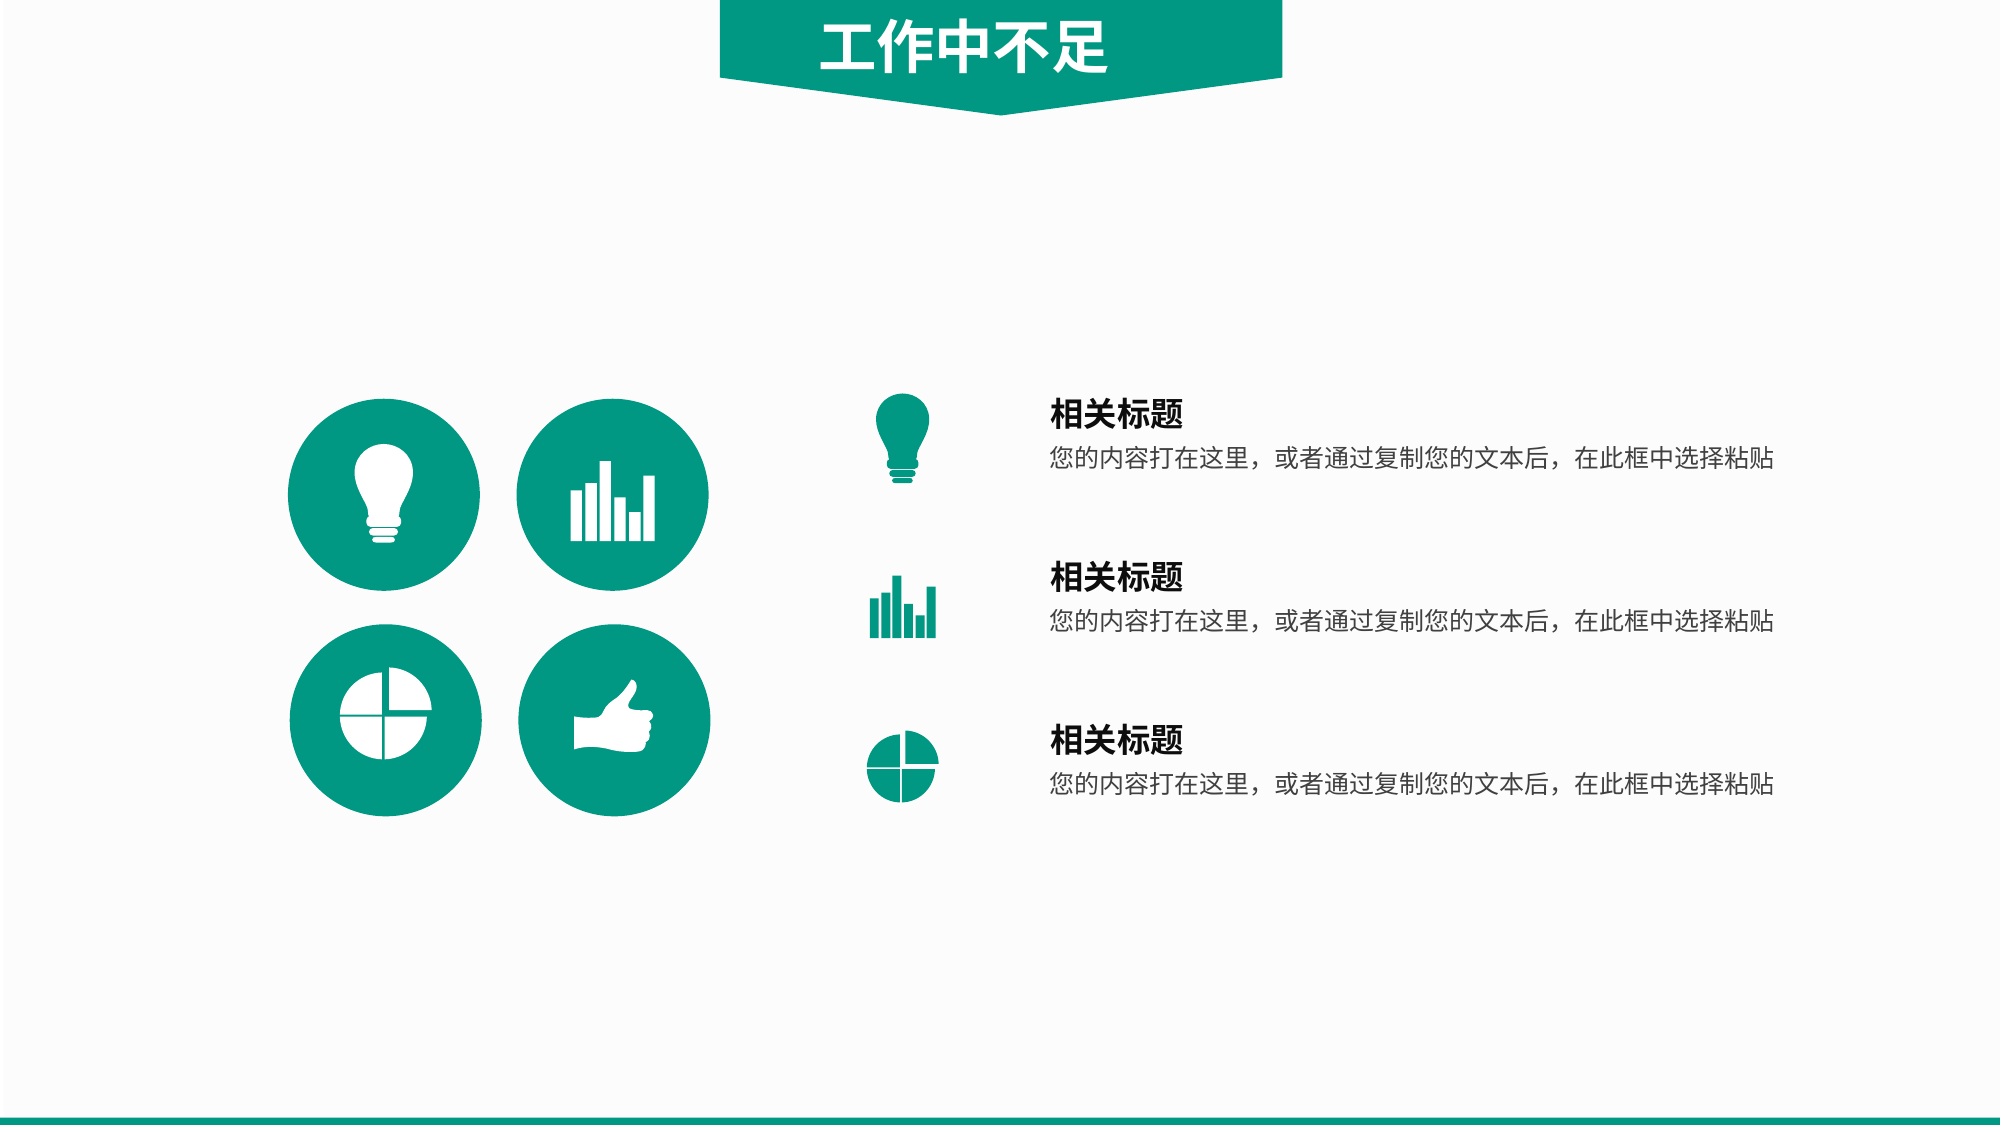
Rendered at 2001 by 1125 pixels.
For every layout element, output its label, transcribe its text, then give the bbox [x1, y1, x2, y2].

text_box [0, 1116, 2000, 1125]
text_box [515, 397, 710, 592]
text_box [353, 443, 414, 543]
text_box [1035, 549, 1819, 644]
text_box [574, 679, 654, 752]
text_box [517, 623, 712, 818]
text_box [1035, 386, 1819, 481]
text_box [1035, 712, 1819, 807]
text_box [866, 730, 939, 803]
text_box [570, 461, 655, 542]
text_box 工作中不足 [818, 2, 1191, 88]
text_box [339, 667, 432, 760]
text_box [869, 575, 936, 639]
text_box [718, 0, 1284, 117]
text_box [875, 393, 930, 484]
text_box [288, 623, 483, 818]
text_box [286, 397, 481, 592]
